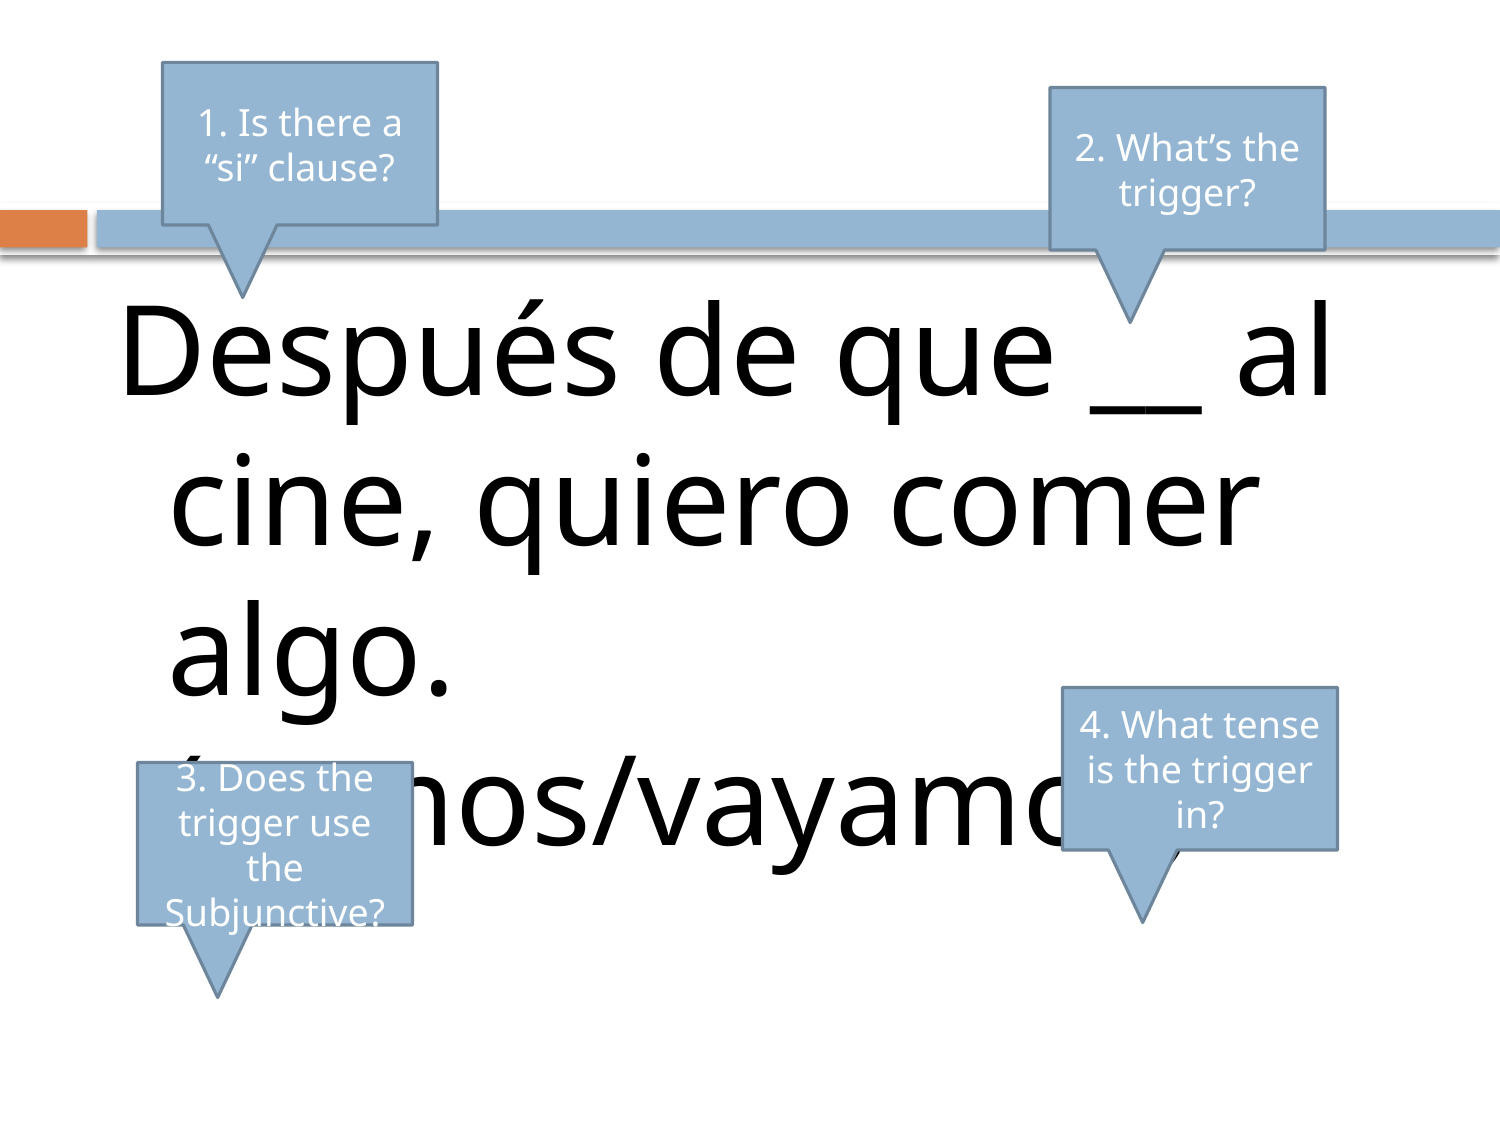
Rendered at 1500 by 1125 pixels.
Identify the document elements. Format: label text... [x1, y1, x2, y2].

text_box 4. What tense is the trigger in? [1060, 685, 1340, 925]
text_box 1. Is there a “si” clause? [160, 60, 440, 300]
list Después de que __ al cine, quiero comer algo. (vamos/vayamos) [100, 262, 1438, 1000]
text_box 2. What’s the trigger? [1048, 85, 1327, 325]
text_box 3. Does the trigger use the Subjunctive? [135, 760, 415, 1000]
